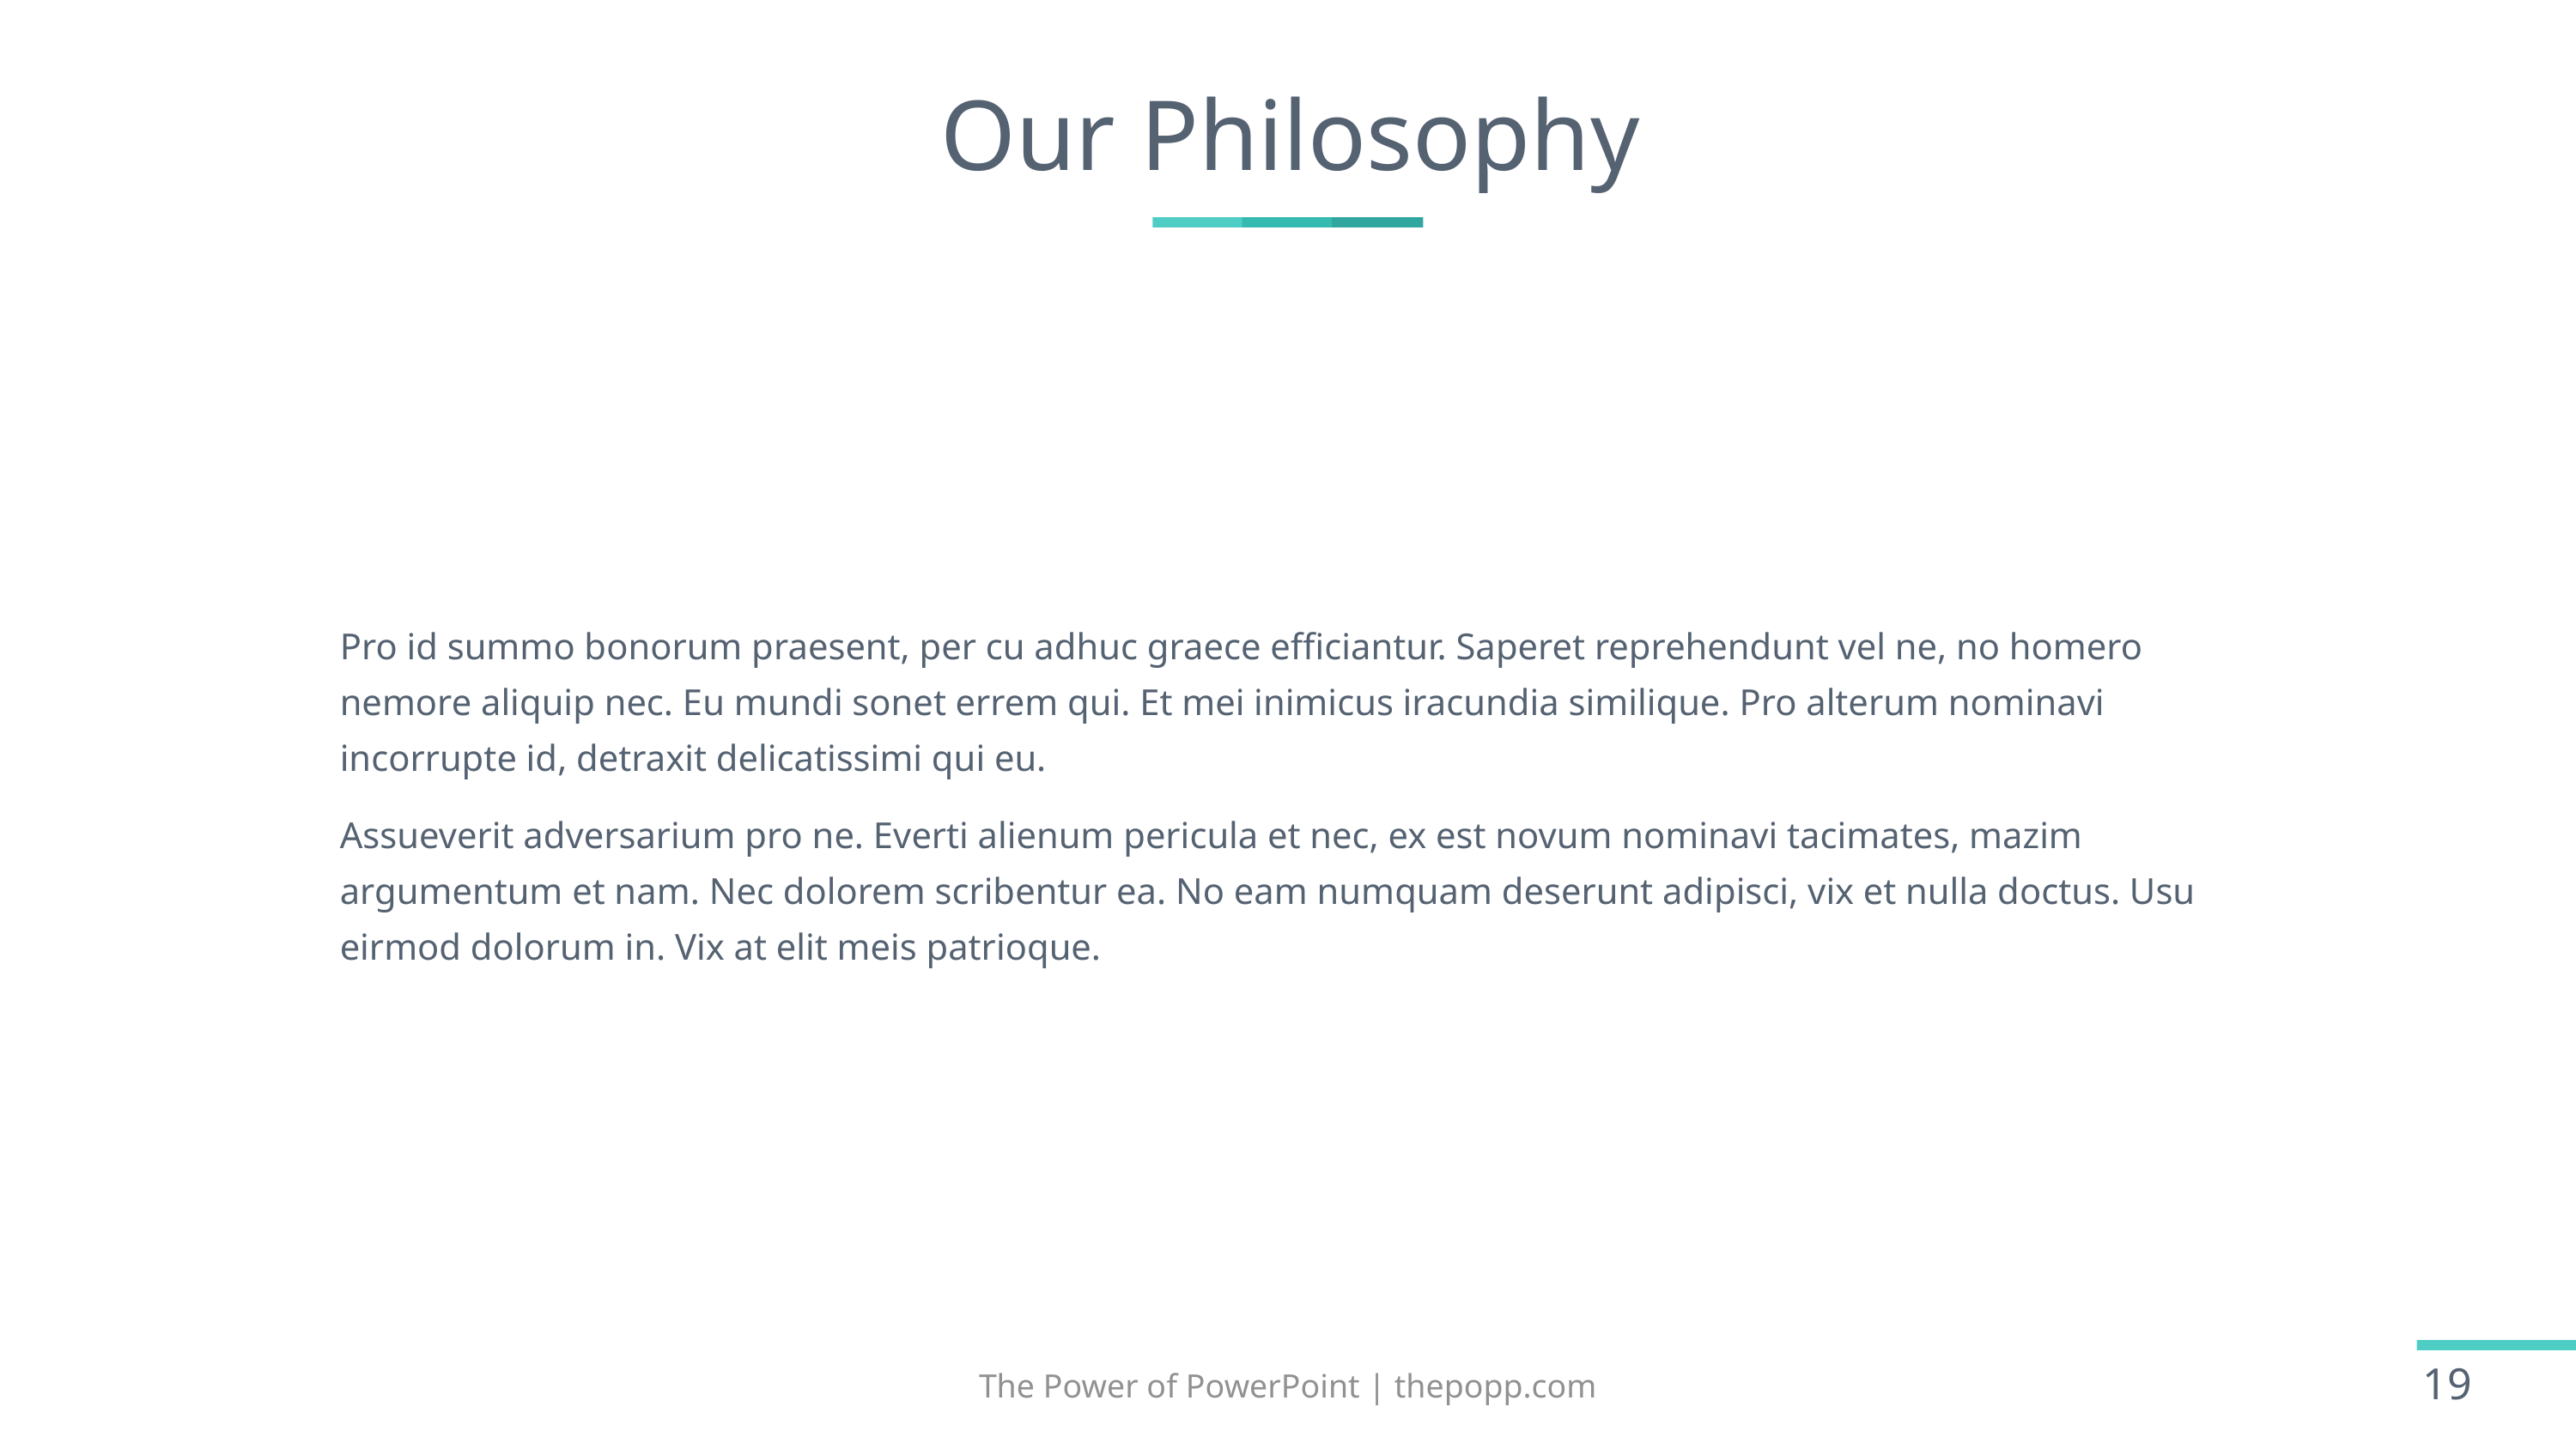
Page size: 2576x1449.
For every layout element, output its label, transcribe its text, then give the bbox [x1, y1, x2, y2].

title Our Philosophy [69, 49, 2512, 230]
list Pro id summo bonorum praesent, per cu adhuc graece efficiantur. Saperet reprehendunt vel ne, no homero nemore aliquip nec. Eu mundi sonet errem qui. Et mei inimicus iracundia similique. Pro alterum nominavi incorrupte id, detraxit delicatissimi qui eu. Assueverit adversarium pro ne. Everti alienum pericula et nec, ex est novum nominavi tacimates, mazim argumentum et nam. Nec dolorem scribentur ea. No eam numquam deserunt adipisci, vix et nulla doctus. Usu eirmod dolorum in. Vix at elit meis patrioque. [326, 537, 2249, 1041]
slide_number 19 [2409, 1351, 2576, 1421]
footer The Power of PowerPoint | thepopp.com [853, 1349, 1723, 1427]
